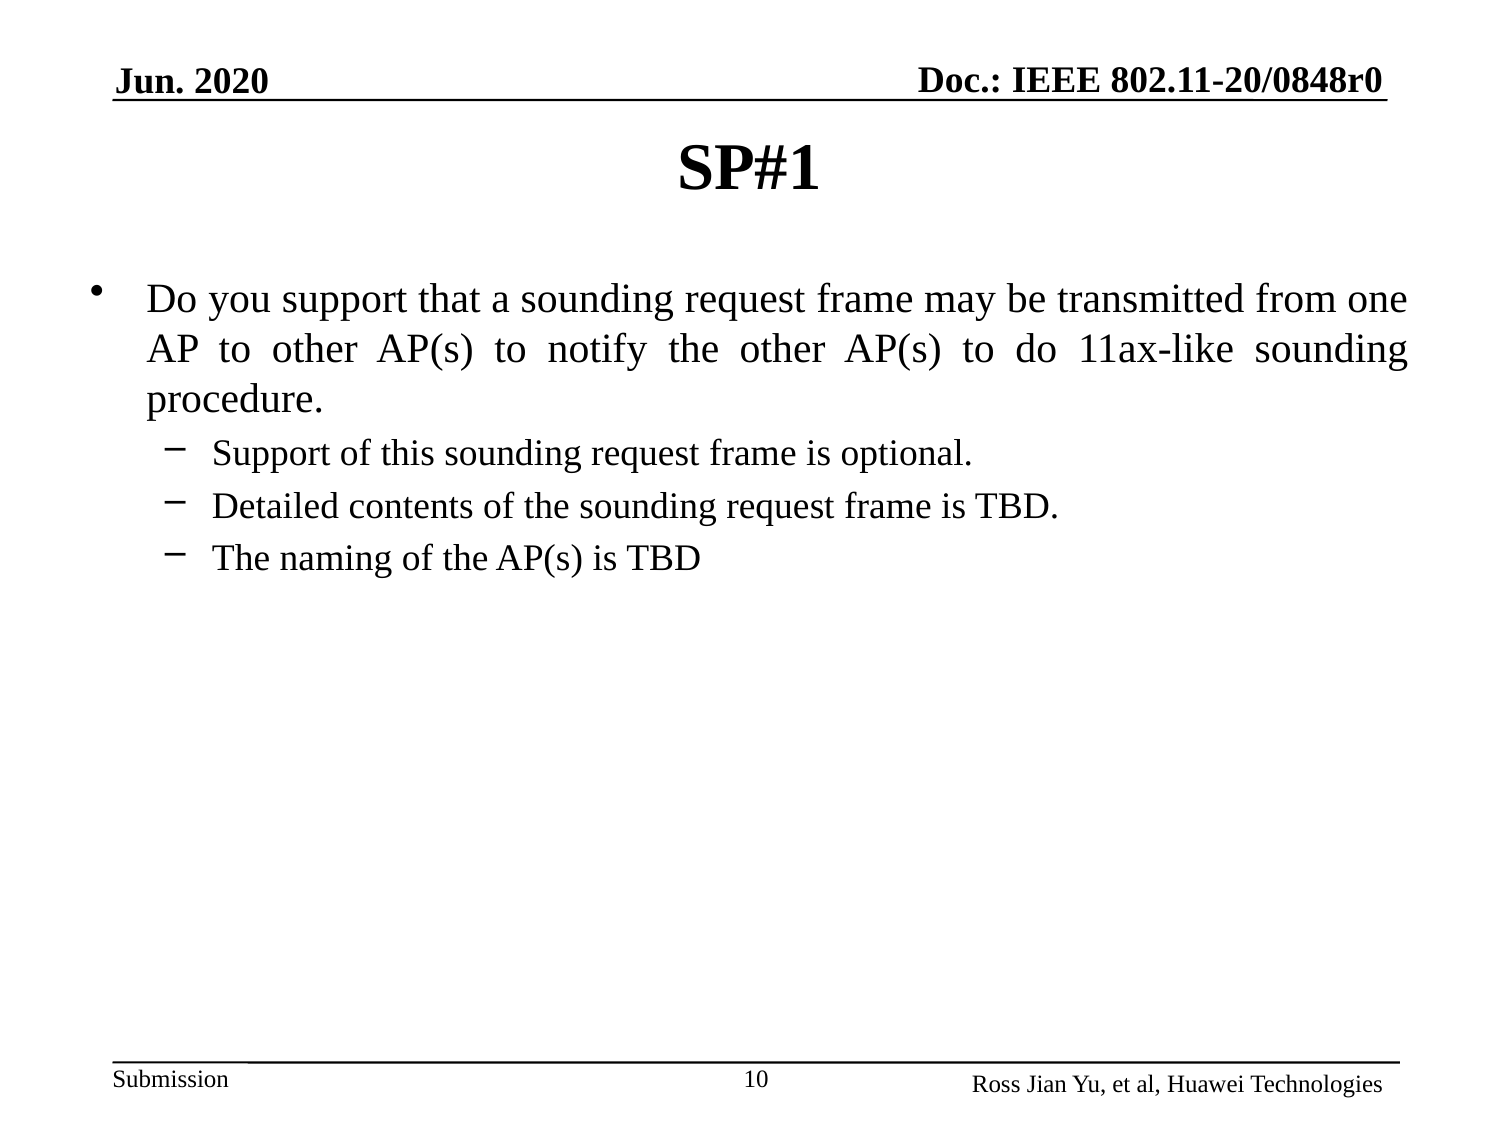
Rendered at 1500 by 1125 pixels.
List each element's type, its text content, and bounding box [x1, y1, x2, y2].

title SP#1 [74, 67, 1425, 258]
slide_number 10 [741, 1061, 772, 1093]
list Do you support that a sounding request frame may be transmitted from one AP to other AP(s) to notify the other AP(s) to do 11ax-like sounding procedure. Support of this sounding request frame is optional. Detailed contents of the sounding request frame is TBD. The naming of the AP(s) is TBD [74, 262, 1425, 1013]
